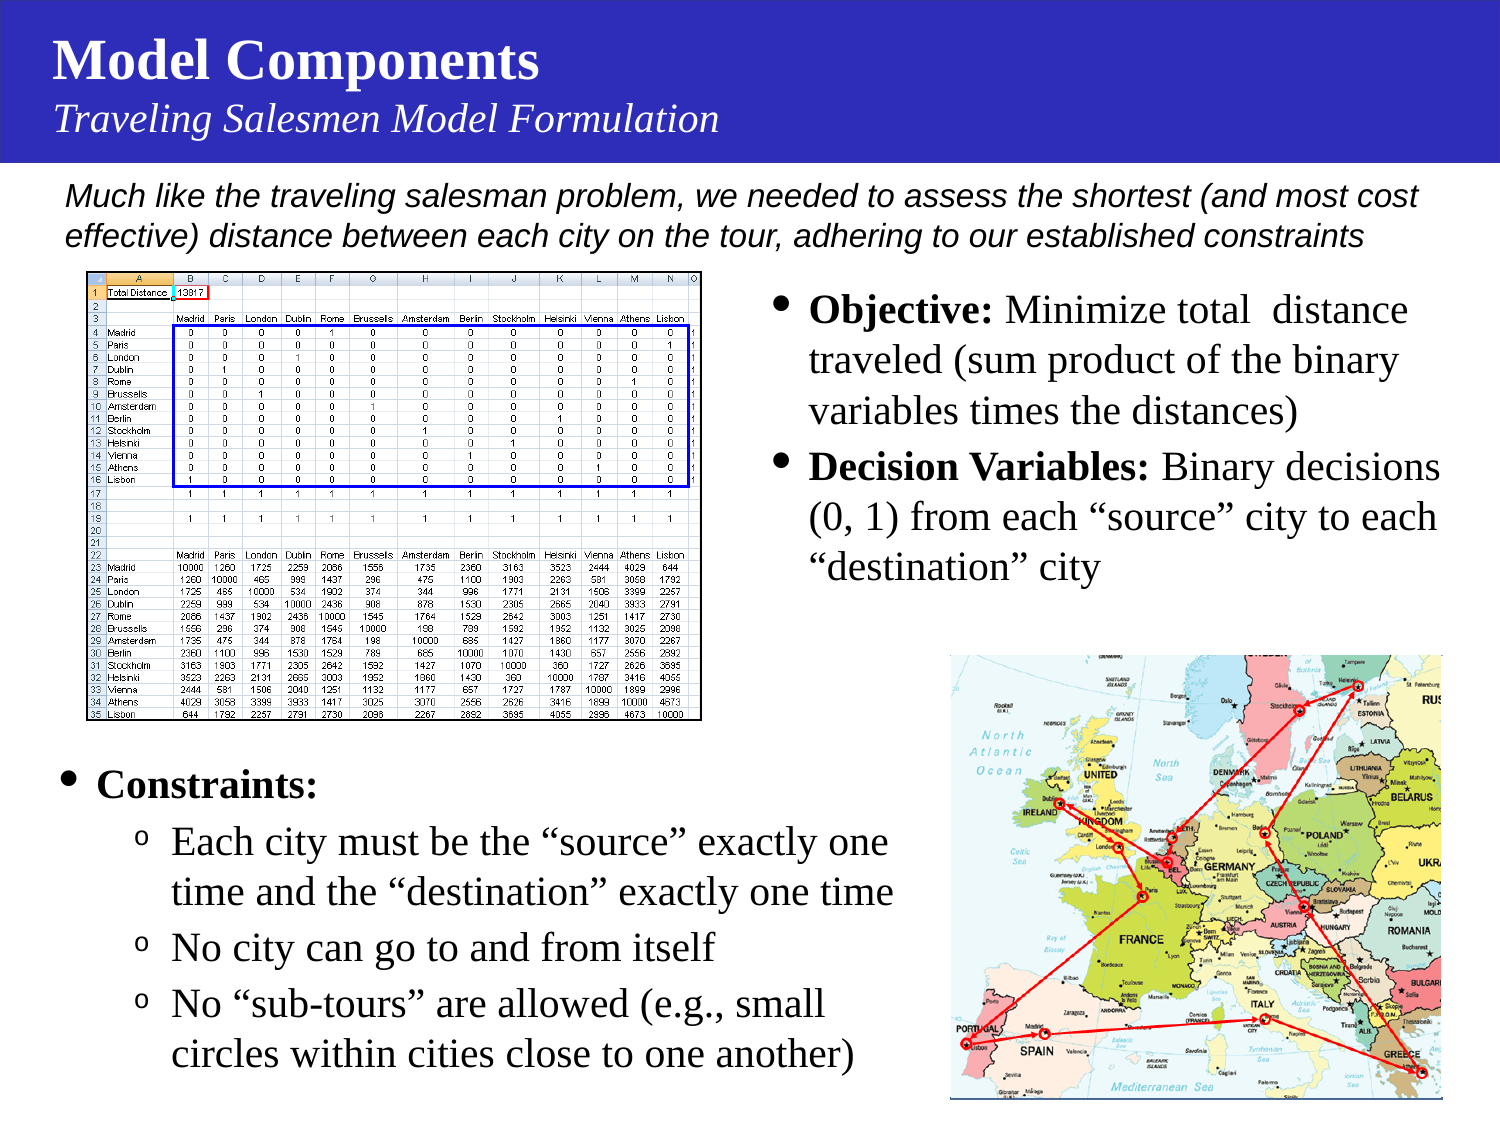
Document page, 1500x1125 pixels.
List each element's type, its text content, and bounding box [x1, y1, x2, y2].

text_box Much like the traveling salesman problem, we needed to assess the shortest (and most cost effective) distance between each city on the tour, adhering to our established constraints [50, 166, 1438, 262]
text_box Constraints: Each city must be the “source” exactly one time and the “destination” exactly one time No city can go to and from itself No “sub-tours” are allowed (e.g., small circles within cities close to one another) [24, 749, 925, 1084]
text_box Objective: Minimize total distance traveled (sum product of the binary variables times the distances) Decision Variables: Binary decisions (0, 1) from each “source” city to each “destination” city [737, 274, 1463, 597]
title Model Components Traveling Salesmen Model Formulation [37, 12, 1313, 151]
picture [949, 655, 1443, 1101]
picture [87, 272, 701, 720]
